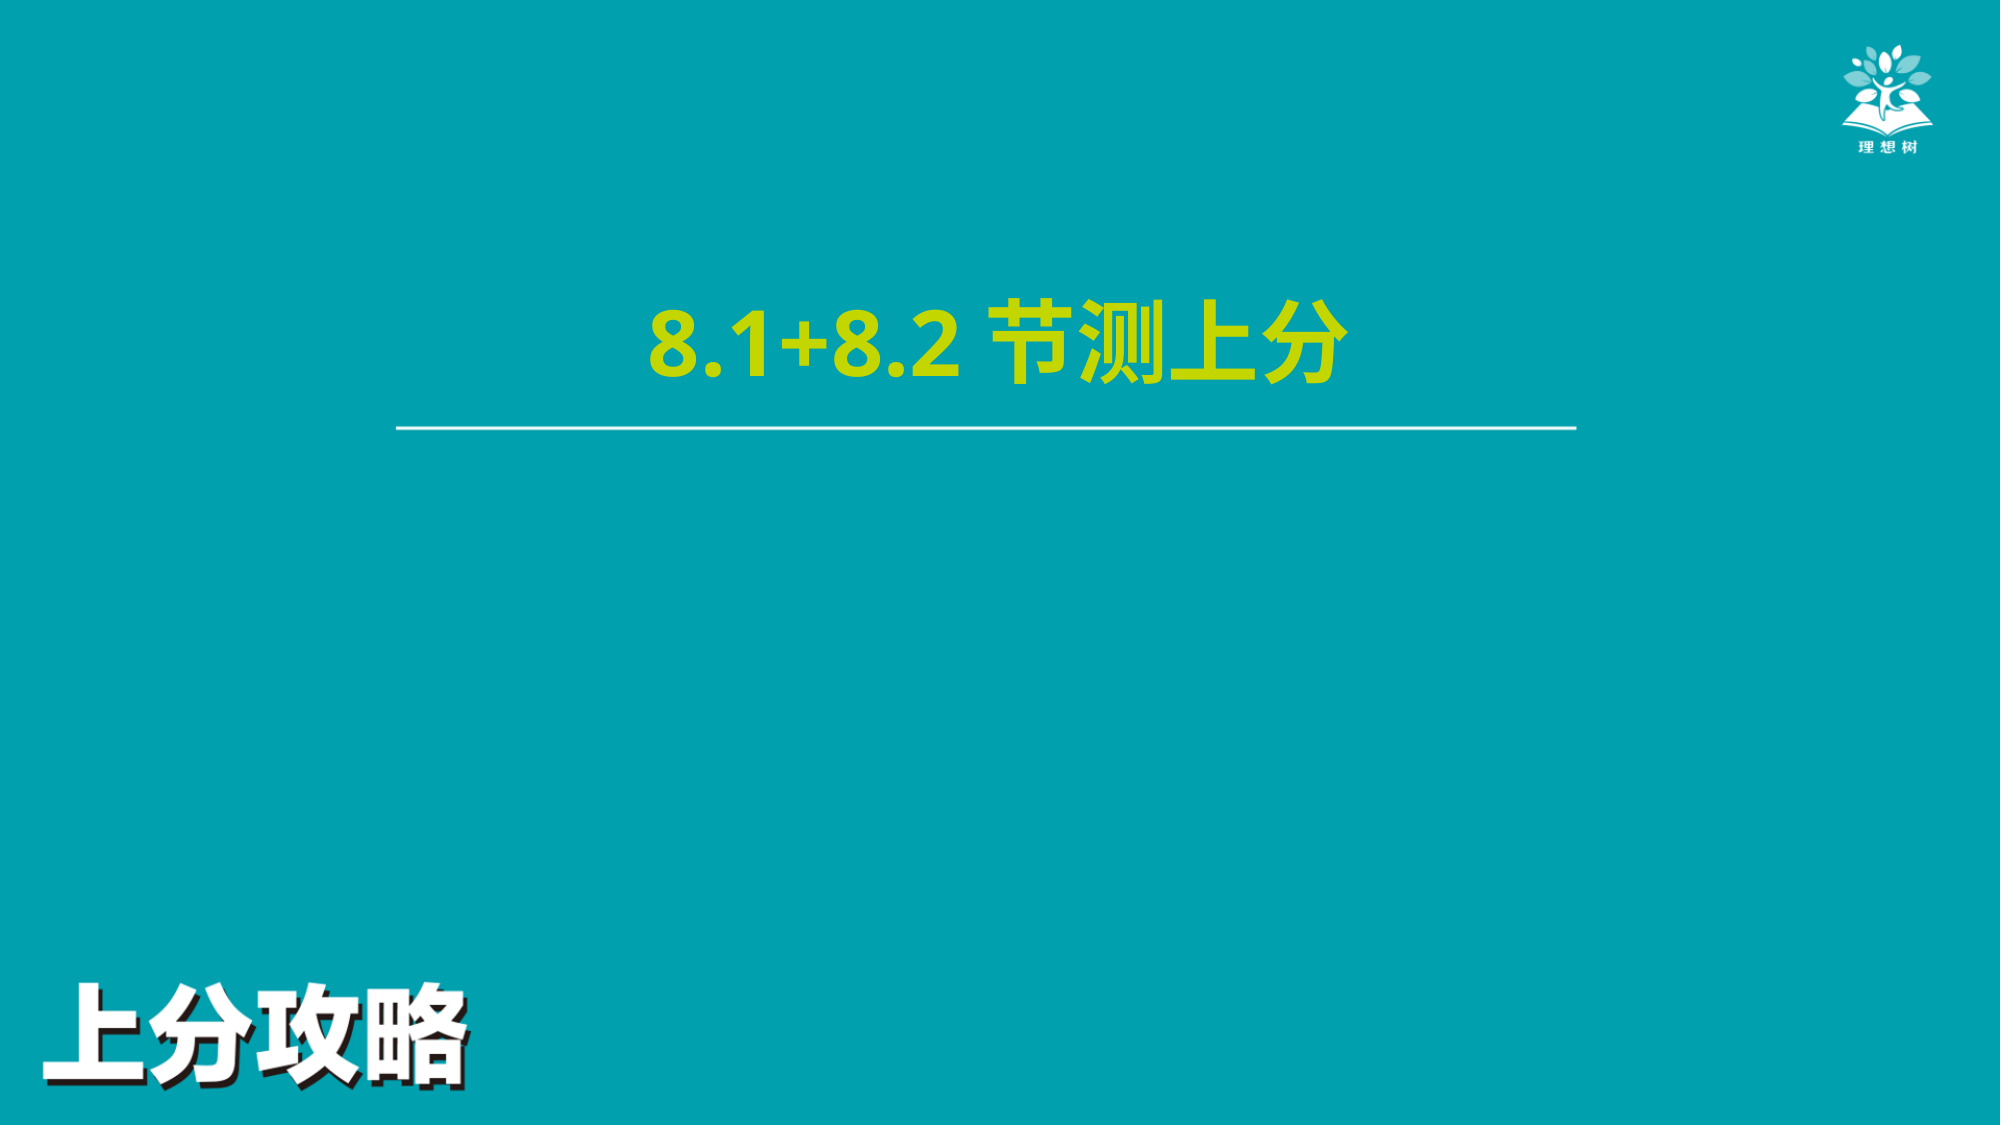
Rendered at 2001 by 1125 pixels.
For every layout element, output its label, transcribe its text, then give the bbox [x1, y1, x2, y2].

picture [0, 0, 2000, 265]
text_box 8.1+8.2节测上分 [0, 265, 2000, 413]
picture [0, 413, 2000, 1125]
